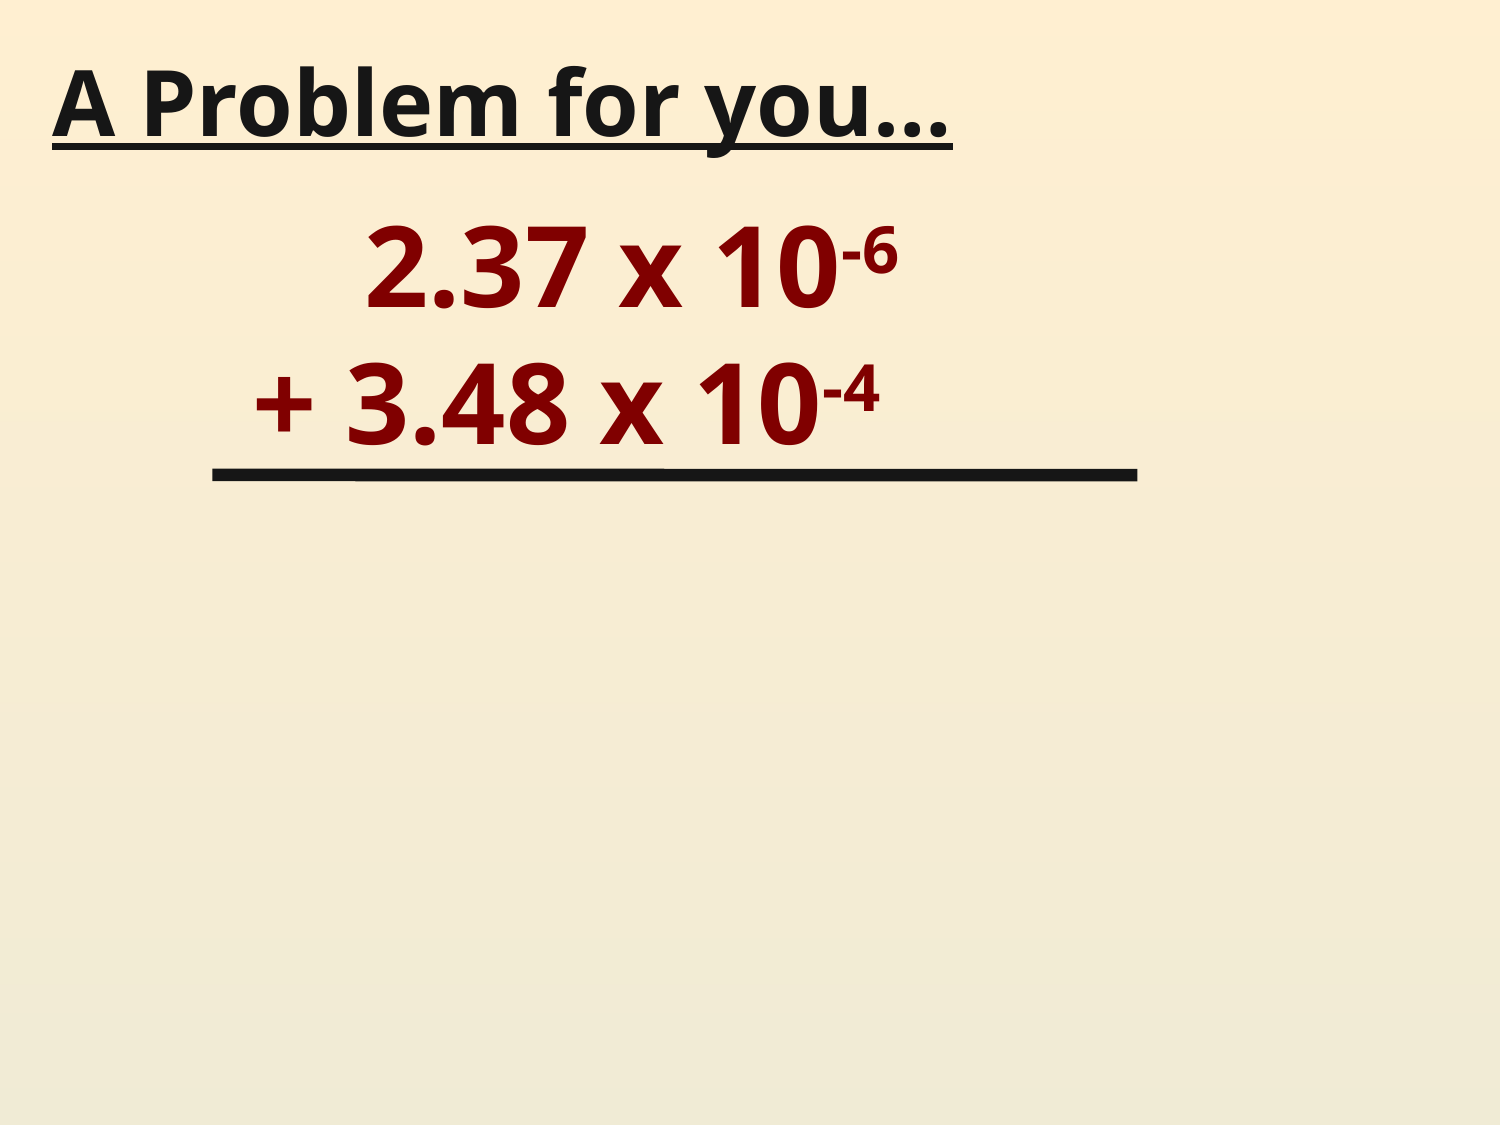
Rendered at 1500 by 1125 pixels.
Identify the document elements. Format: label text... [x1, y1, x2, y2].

text_box A Problem for you… [37, 37, 1063, 163]
text_box + 3.48 x 10-4 [237, 324, 1113, 475]
text_box 2.37 x 10-6 [349, 187, 1163, 338]
